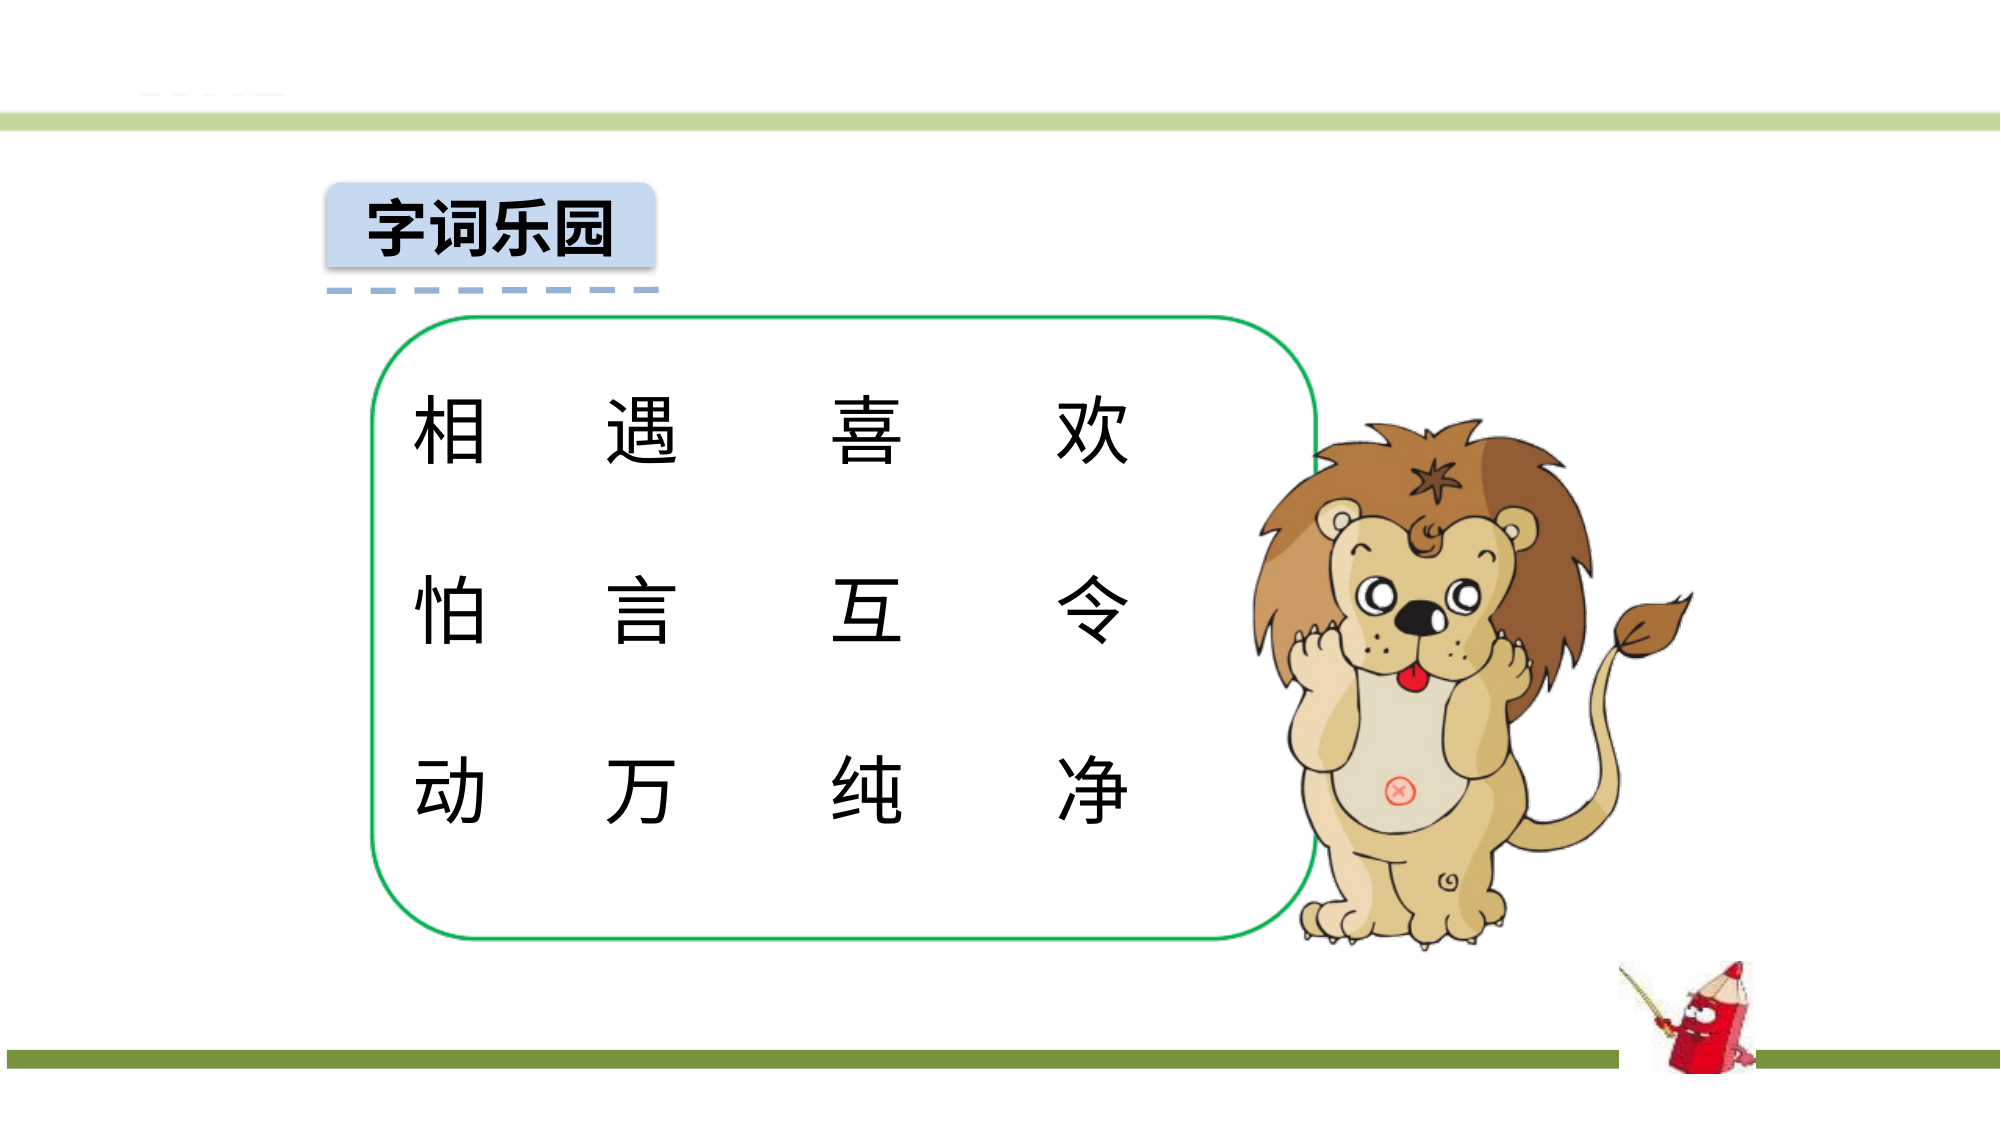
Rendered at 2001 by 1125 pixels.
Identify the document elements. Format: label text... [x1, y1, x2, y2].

picture [0, 94, 2000, 953]
picture [1619, 961, 1756, 1074]
text_box 字词乐园 [325, 181, 656, 268]
